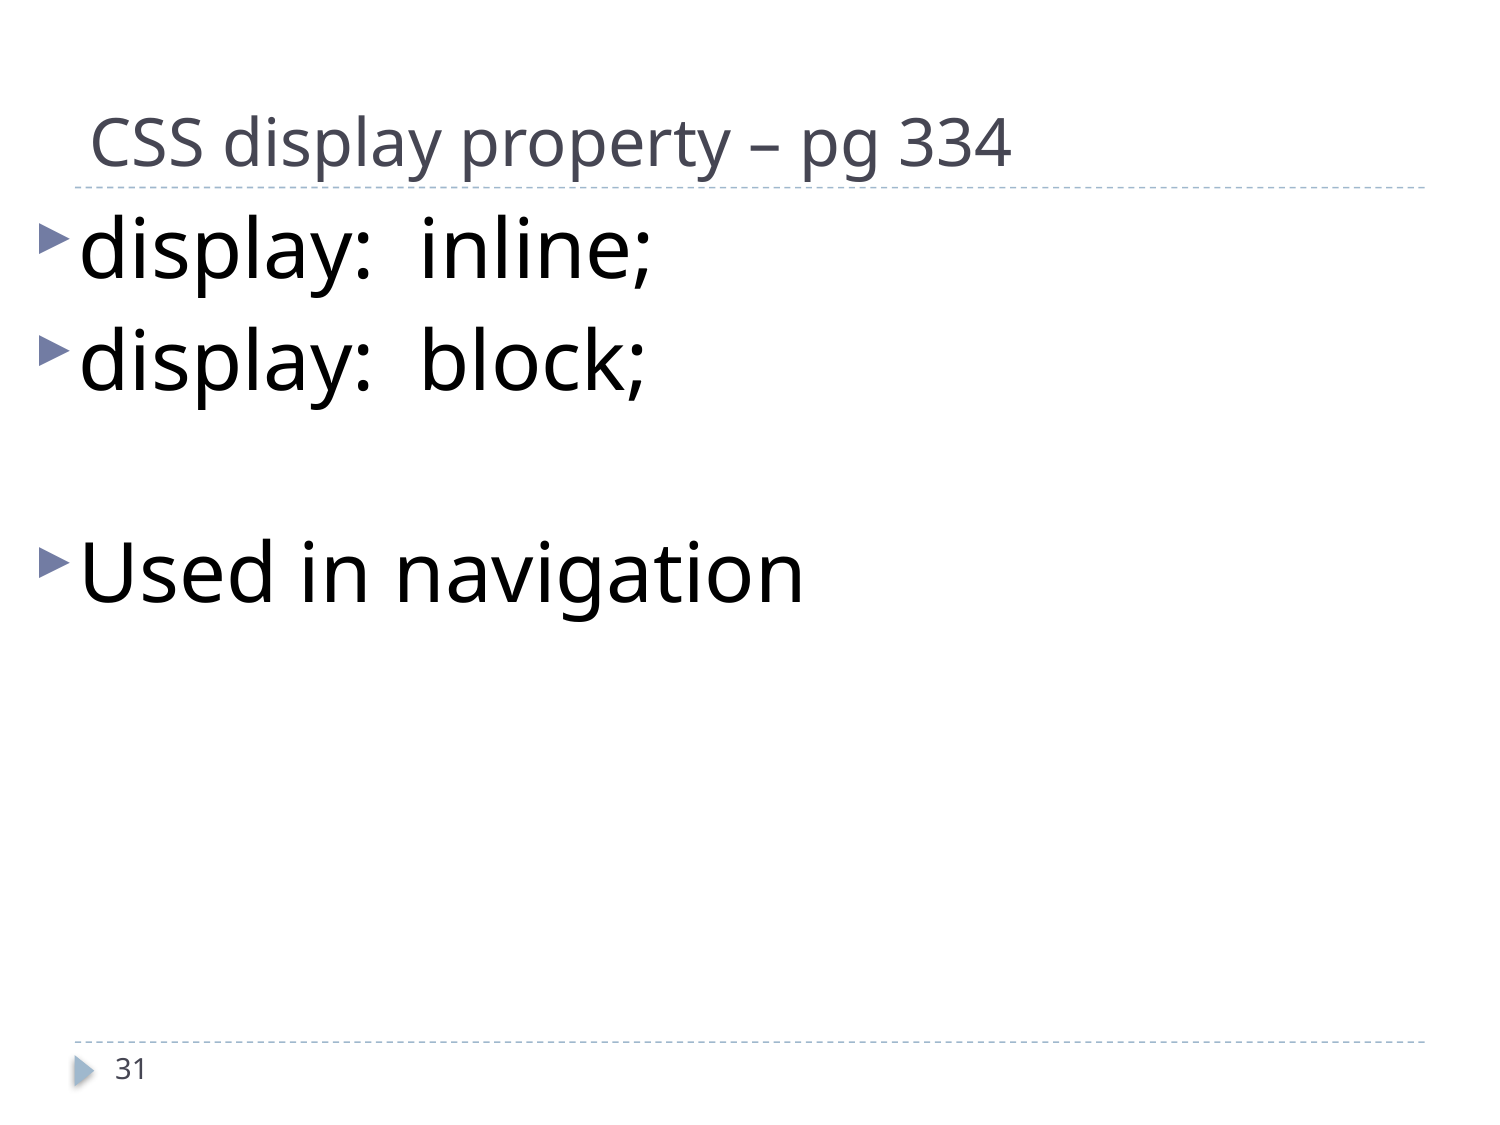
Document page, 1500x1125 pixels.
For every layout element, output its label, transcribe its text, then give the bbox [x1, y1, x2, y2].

slide_number 31 [100, 1042, 426, 1103]
title CSS display property – pg 334 [75, 24, 1425, 187]
list display: inline; display: block; Used in navigation [18, 187, 1482, 1038]
